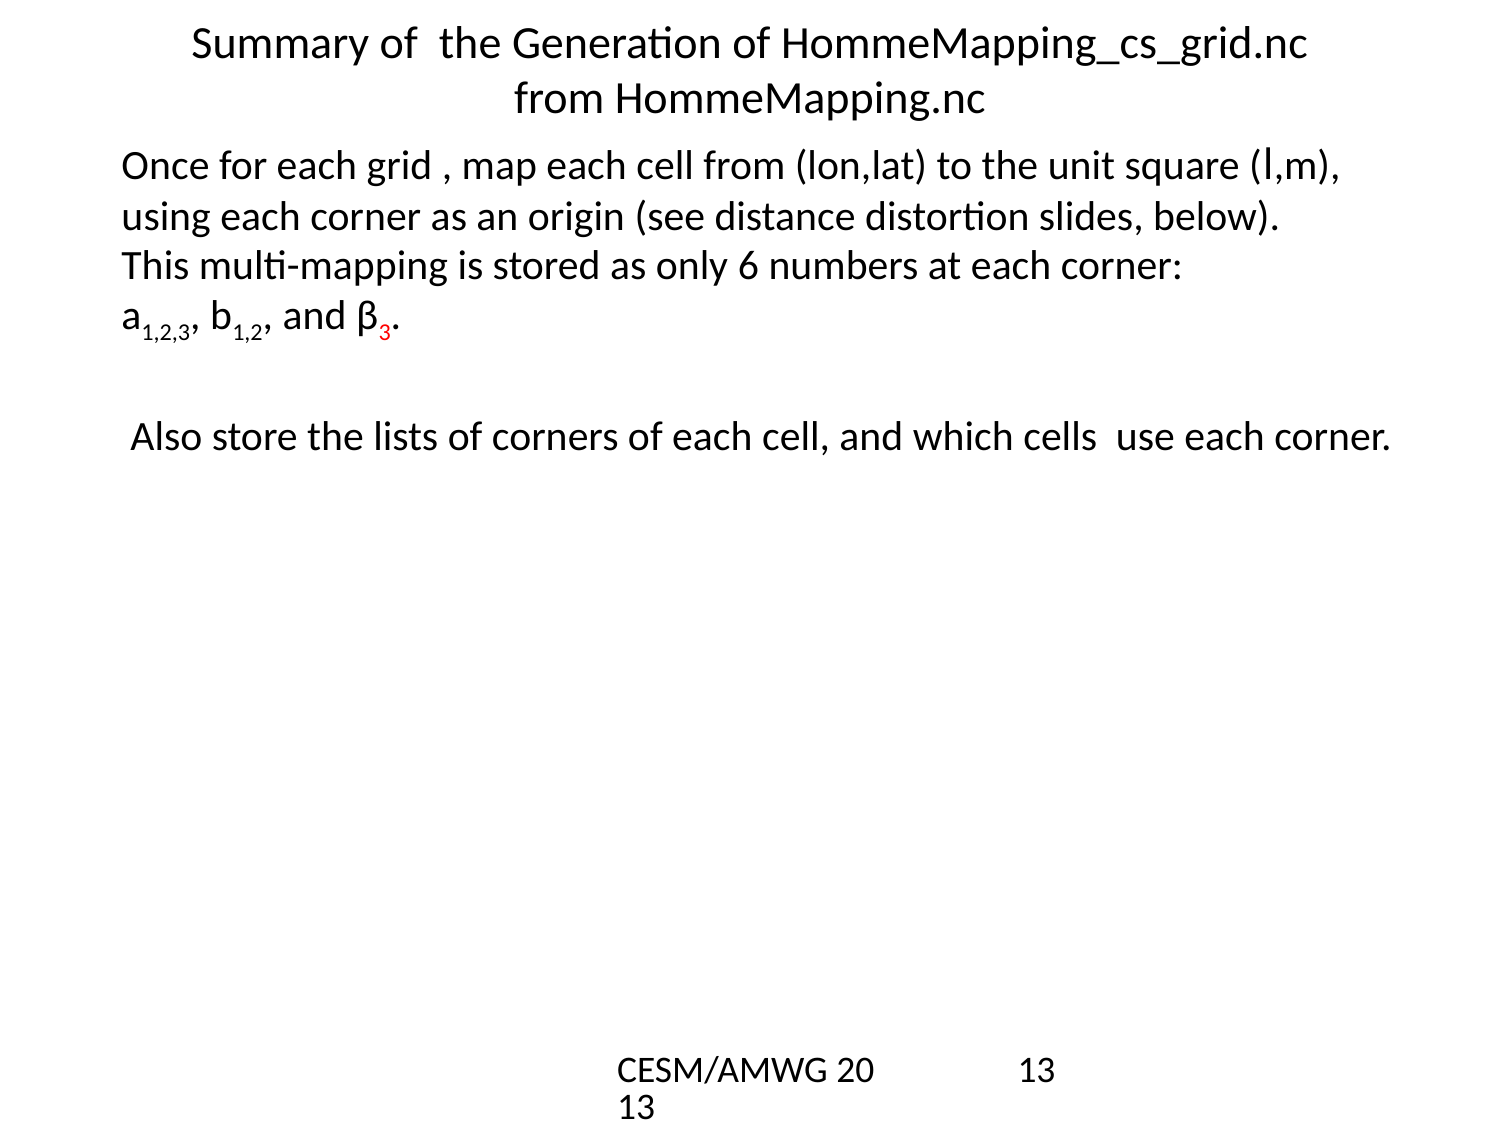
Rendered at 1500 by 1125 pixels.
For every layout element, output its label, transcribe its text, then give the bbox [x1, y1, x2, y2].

slide_number 13 [1002, 1037, 1075, 1098]
footer CESM/AMWG 2013 [602, 1037, 892, 1098]
text_box Once for each grid , map each cell from (lon,lat) to the unit square (l,m), using each corner as an origin (see distance distortion slides, below). This multi-mapping is stored as only 6 numbers at each corner: a1,2,3, b1,2, and β3. [106, 130, 1425, 353]
text_box Also store the lists of corners of each cell, and which cells use each corner. [115, 400, 1408, 511]
title Summary of the Generation of HommeMapping_cs_grid.nc from HommeMapping.nc [75, 4, 1425, 131]
